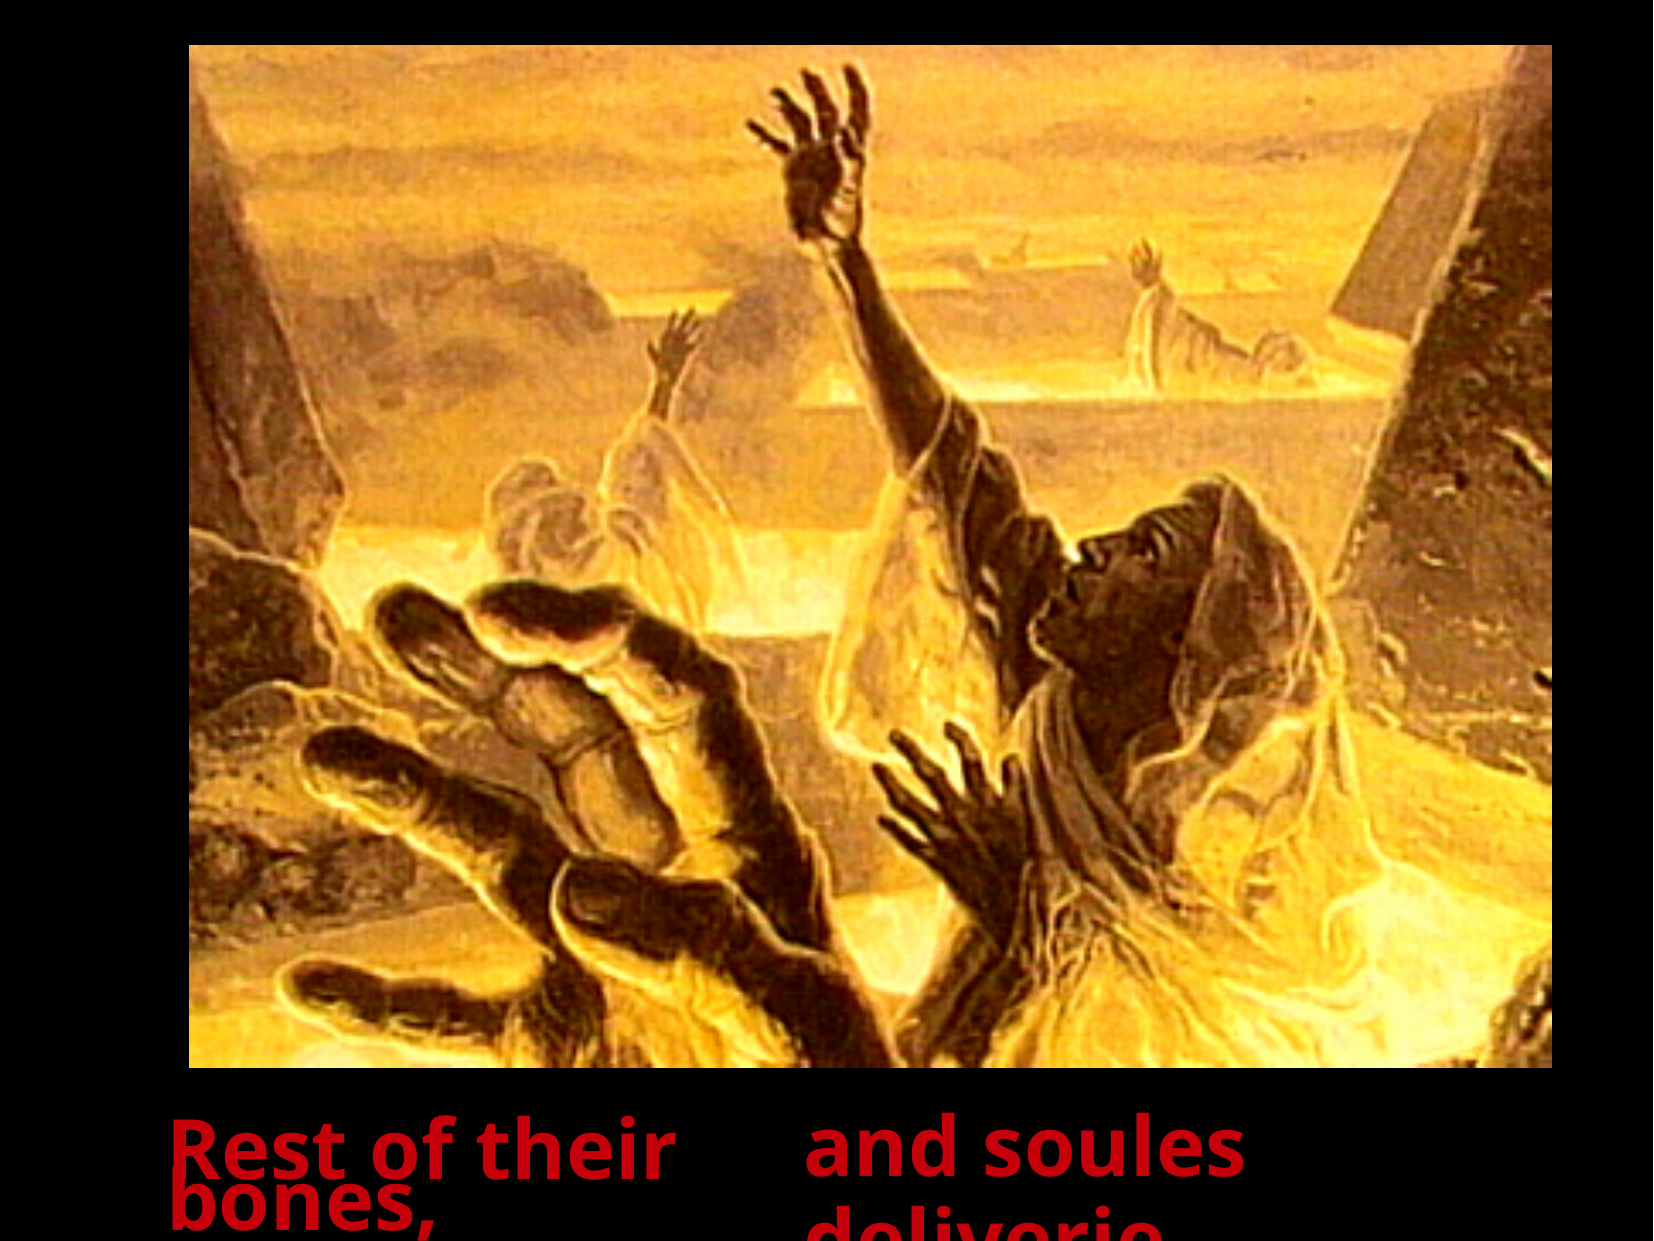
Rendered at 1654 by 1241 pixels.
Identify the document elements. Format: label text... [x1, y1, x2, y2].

text_box and soules deliverie. [788, 1095, 1616, 1241]
picture [188, 44, 1552, 1068]
text_box Rest of their bones, [151, 1132, 788, 1241]
